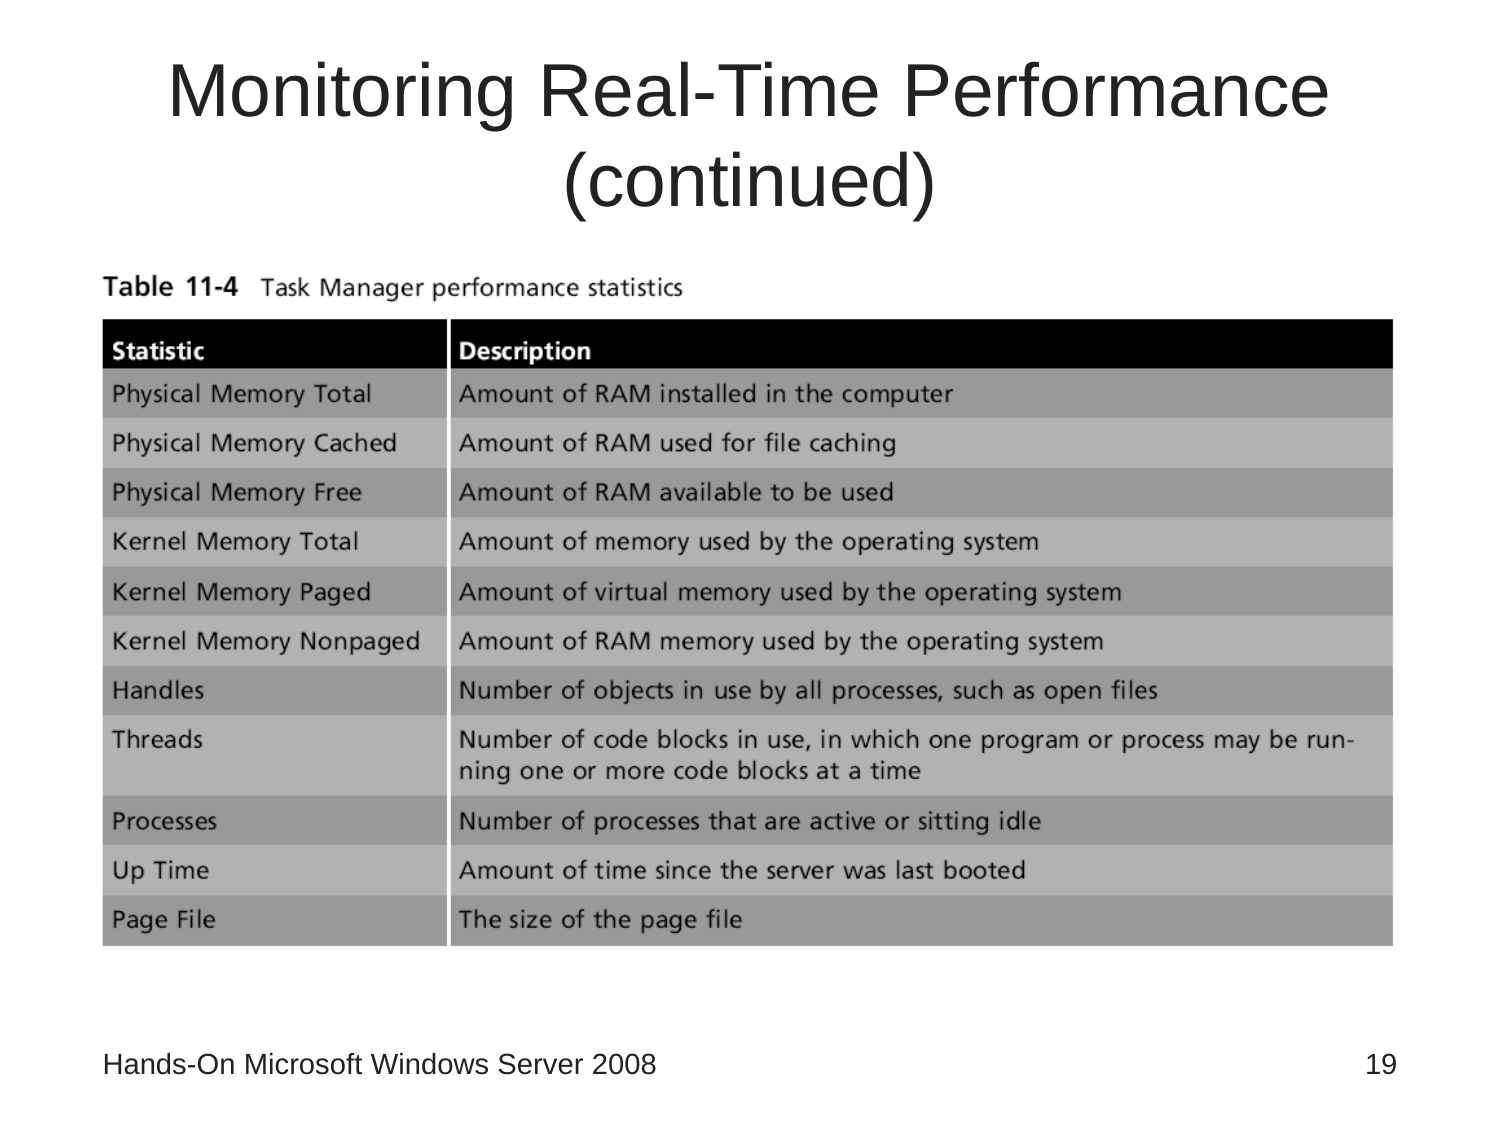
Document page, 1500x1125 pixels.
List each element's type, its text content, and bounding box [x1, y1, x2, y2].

title Monitoring Real-Time Performance (continued) [87, 37, 1413, 226]
picture [99, 274, 1397, 951]
footer Hands-On Microsoft Windows Server 2008 [87, 1037, 1051, 1101]
slide_number 19 [1074, 1037, 1413, 1101]
